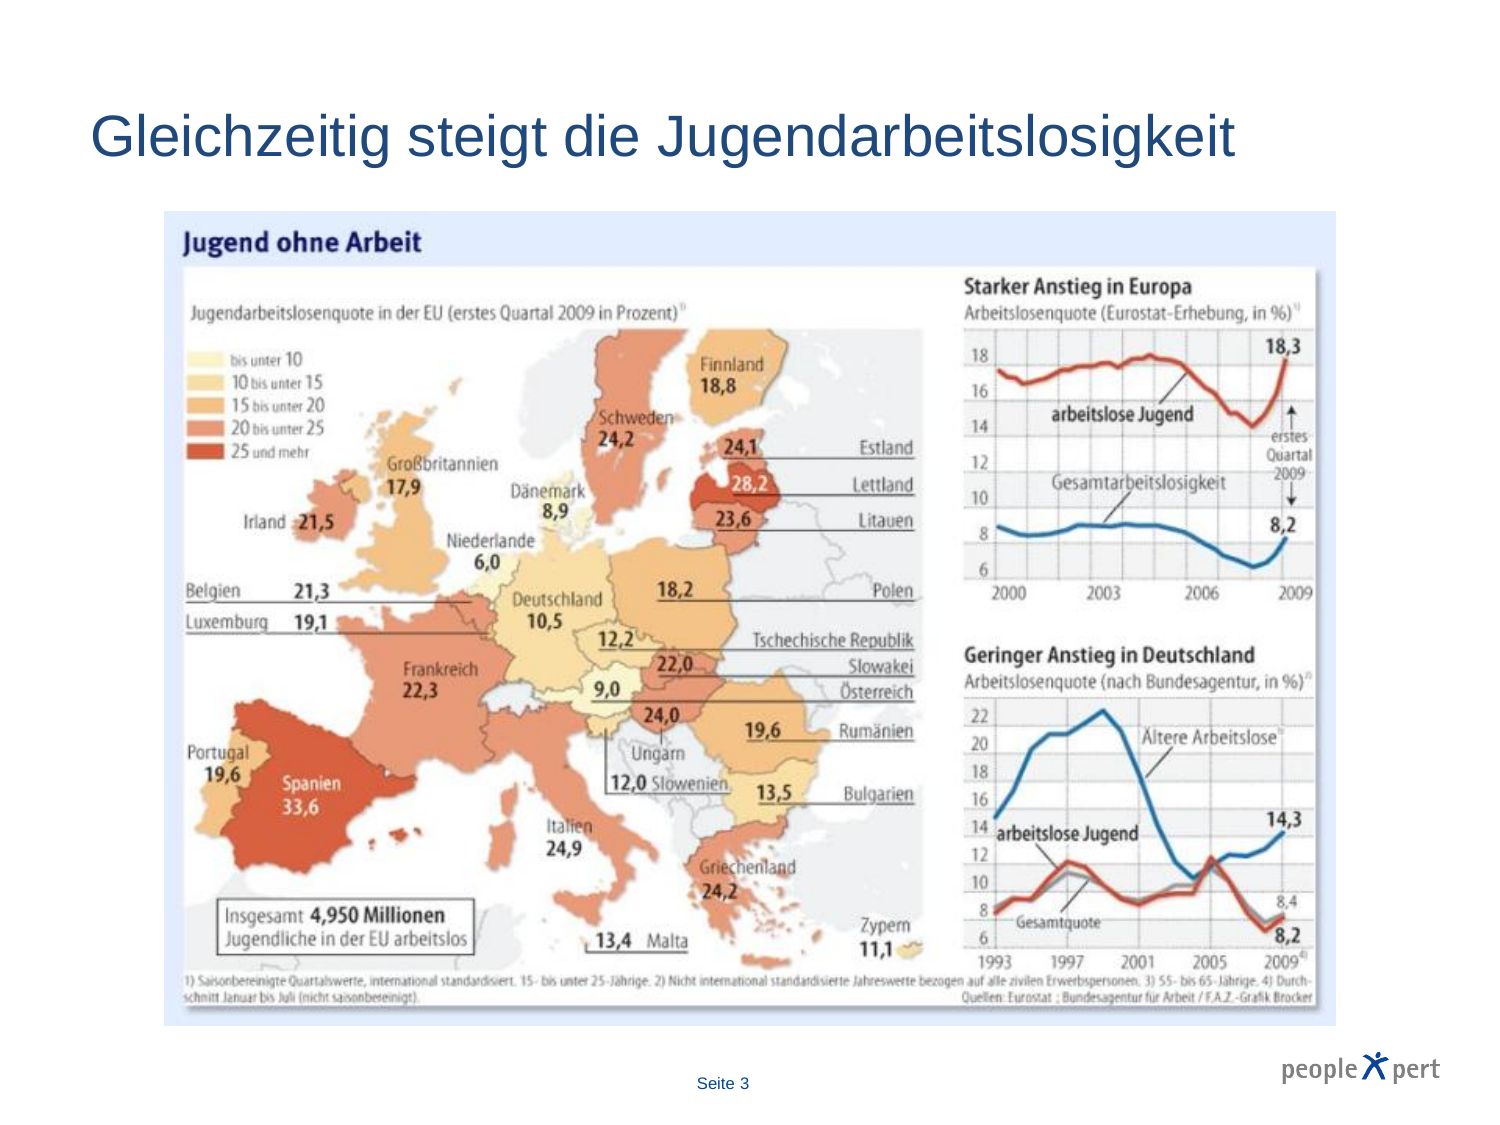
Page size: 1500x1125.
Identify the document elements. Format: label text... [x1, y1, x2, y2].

title Gleichzeitig steigt die Jugendarbeitslosigkeit [74, 58, 1438, 209]
picture [1253, 1042, 1479, 1100]
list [163, 210, 1337, 1026]
